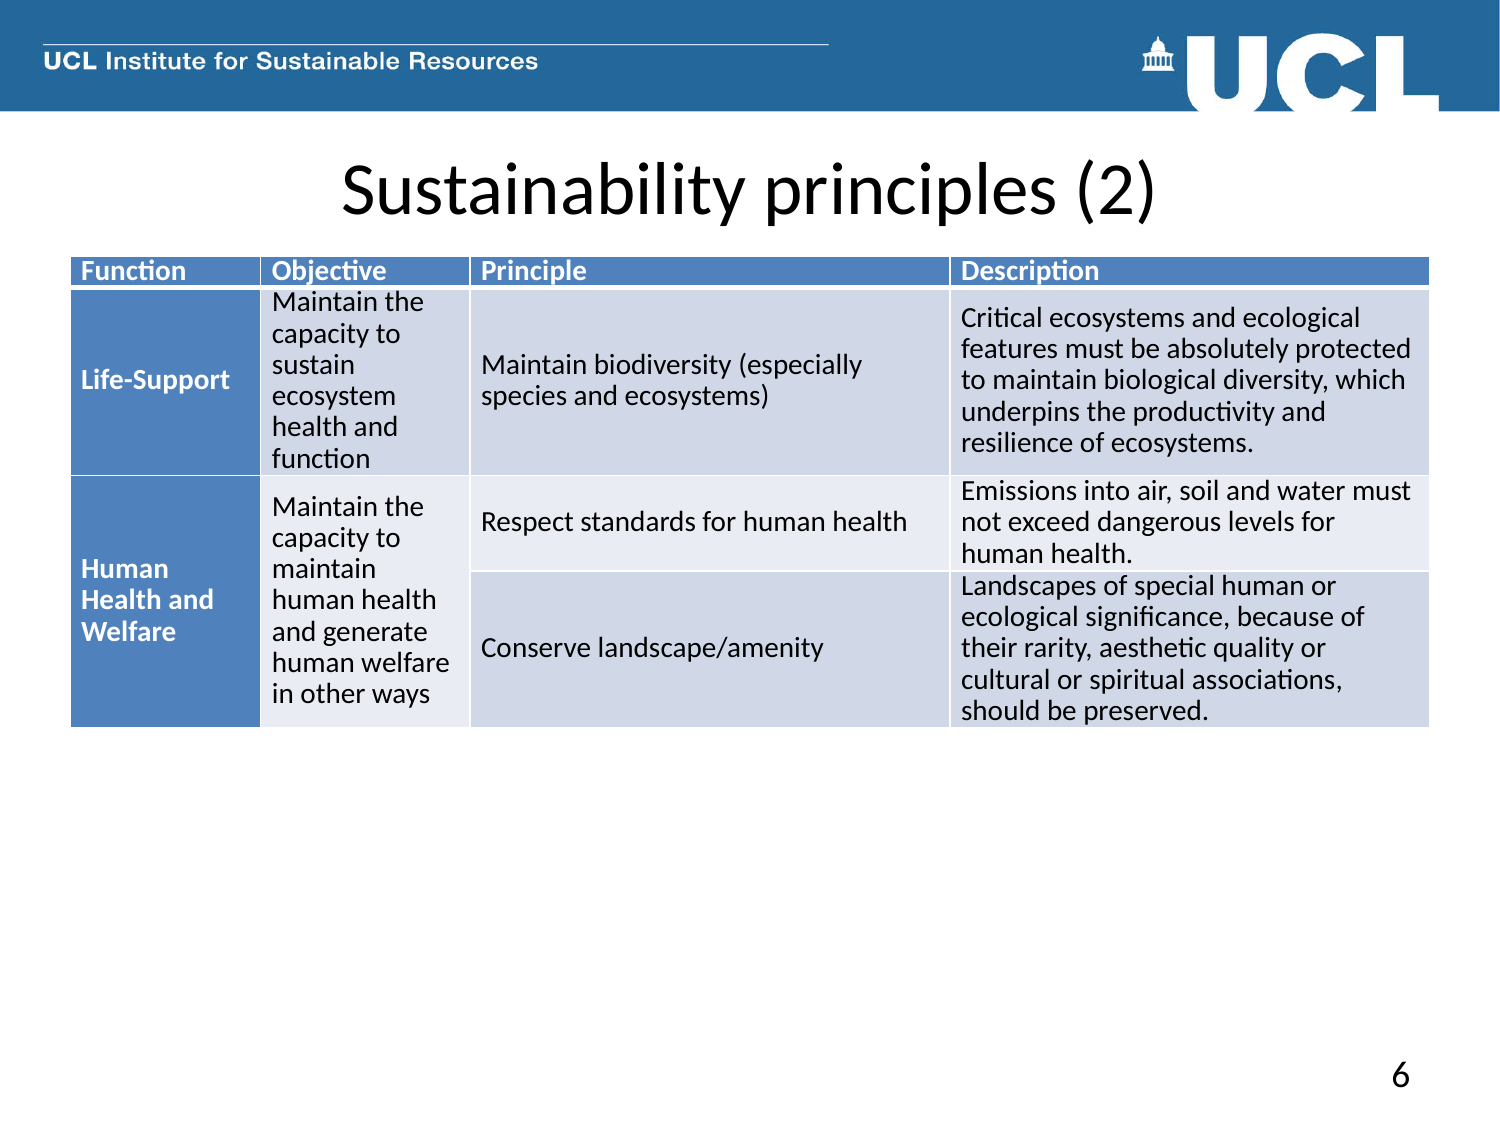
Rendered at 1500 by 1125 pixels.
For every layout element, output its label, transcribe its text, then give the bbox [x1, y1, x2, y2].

title Sustainability principles (2) [29, 137, 1471, 232]
table_header Function [71, 257, 260, 285]
table_header Description [951, 257, 1429, 285]
table_cell Critical ecosystems and ecological features must be absolutely protected to maintain biological diversity, which underpins the productivity and resilience of ecosystems. [951, 290, 1429, 475]
table_cell Maintain the capacity to maintain human health and generate human welfare in other ways [261, 476, 469, 727]
table_header Principle [471, 257, 949, 285]
picture [0, 0, 1500, 112]
table_cell Landscapes of special human or ecological significance, because of their rarity, aesthetic quality or cultural or spiritual associations, should be preserved. [951, 572, 1429, 727]
table_cell Respect standards for human health [471, 476, 949, 570]
table_cell Human Health and Welfare [71, 476, 260, 727]
slide_number 6 [1074, 1042, 1425, 1103]
table_cell Maintain biodiversity (especially species and ecosystems) [471, 290, 949, 475]
table_cell Conserve landscape/amenity [471, 572, 949, 727]
table_header Objective [261, 257, 469, 285]
table_cell Life-Support [71, 290, 260, 475]
table_cell Emissions into air, soil and water must not exceed dangerous levels for human health. [951, 476, 1429, 570]
table_cell Maintain the capacity to sustain ecosystem health and function [261, 290, 469, 475]
